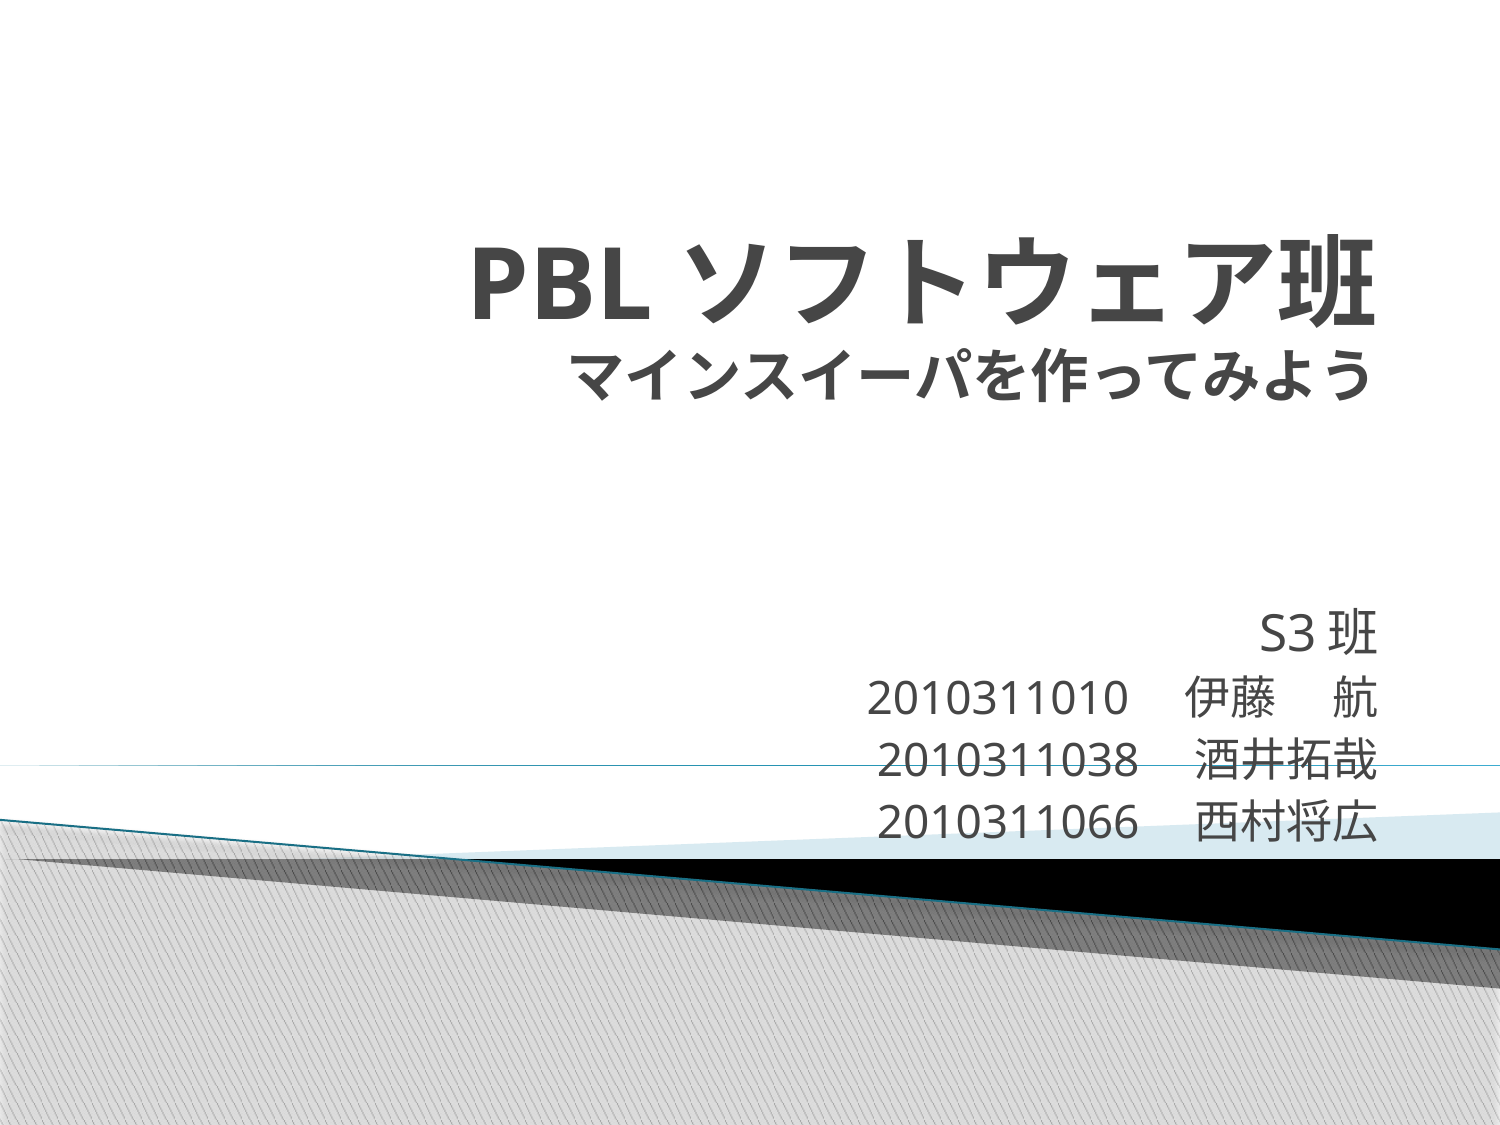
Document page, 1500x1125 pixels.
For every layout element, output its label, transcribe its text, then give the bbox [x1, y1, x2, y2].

title PBLソフトウェア班 マインスイーパを作ってみよう [117, 175, 1393, 417]
picture [5, 859, 1500, 989]
subtitle S3班 2010311010 伊藤 航 2010311038 酒井拓哉 2010311066 西村将広 [112, 592, 1395, 856]
